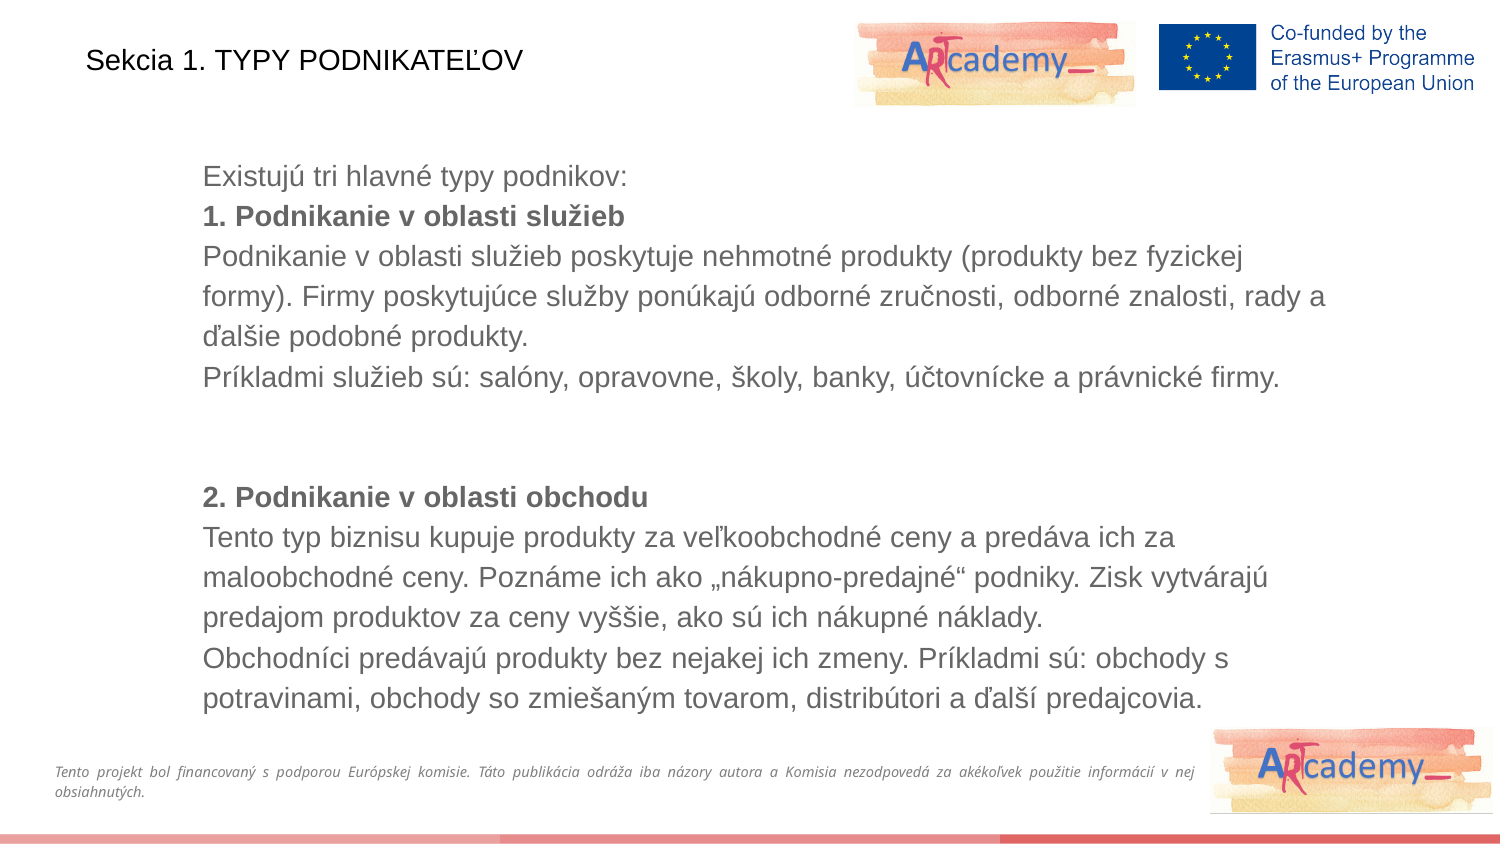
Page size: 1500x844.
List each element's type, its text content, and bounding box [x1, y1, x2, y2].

picture [1210, 709, 1493, 844]
text_box Sekcia 1. TYPY PODNIKATEĽOV [70, 33, 582, 84]
picture [1158, 24, 1474, 94]
text_box Tento projekt bol financovaný s podporou Európskej komisie. Táto publikácia odráža iba názory autora a Komisia nezodpovedá za akékoľvek použitie informácií v nej obsiahnutých. [39, 754, 1205, 799]
list Existujú tri hlavné typy podnikov: 1. Podnikanie v oblasti služieb Podnikanie v oblasti služieb poskytuje nehmotné produkty (produkty bez fyzickej formy). Firmy poskytujúce služby ponúkajú odborné zručnosti, odborné znalosti, rady a ďalšie podobné produkty. Príkladmi služieb sú: salóny, opravovne, školy, banky, účtovnícke a právnické firmy. 2. Podnikanie v oblasti obchodu Tento typ biznisu kupuje produkty za veľkoobchodné ceny a predáva ich za maloobchodné ceny. Poznáme ich ako „nákupno-predajné“ podniky. Zisk vytvárajú predajom produktov za ceny vyššie, ako sú ich nákupné náklady. Obchodníci predávajú produkty bez nejakej ich zmeny. Príkladmi sú: obchody s potravinami, obchody so zmiešaným tovarom, distribútori a ďalší predajcovia. [164, 136, 1352, 706]
picture [854, 2, 1137, 138]
